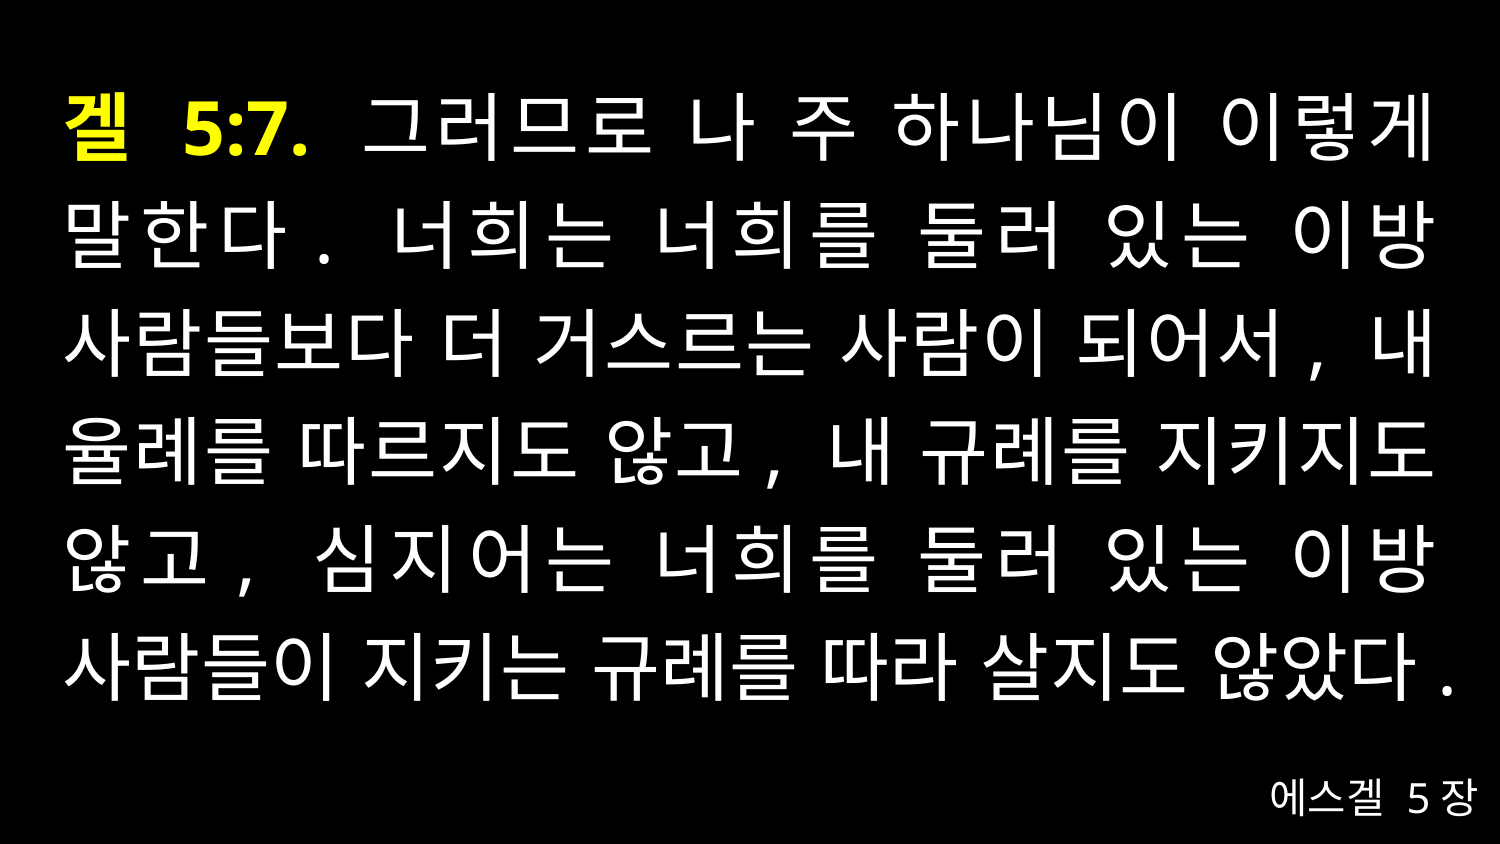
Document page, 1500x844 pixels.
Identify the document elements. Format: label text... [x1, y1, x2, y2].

subtitle 에스겔 5장 [916, 770, 1500, 844]
title 겔 5:7. 그러므로 나 주 하나님이 이렇게 말한다. 너희는 너희를 둘러 있는 이방 사람들보다 더 거스르는 사람이 되어서, 내 율례를 따르지도 않고, 내 규례를 지키지도 않고, 심지어는 너희를 둘러 있는 이방 사람들이 지키는 규례를 따라 살지도 않았다. [0, 0, 1500, 844]
